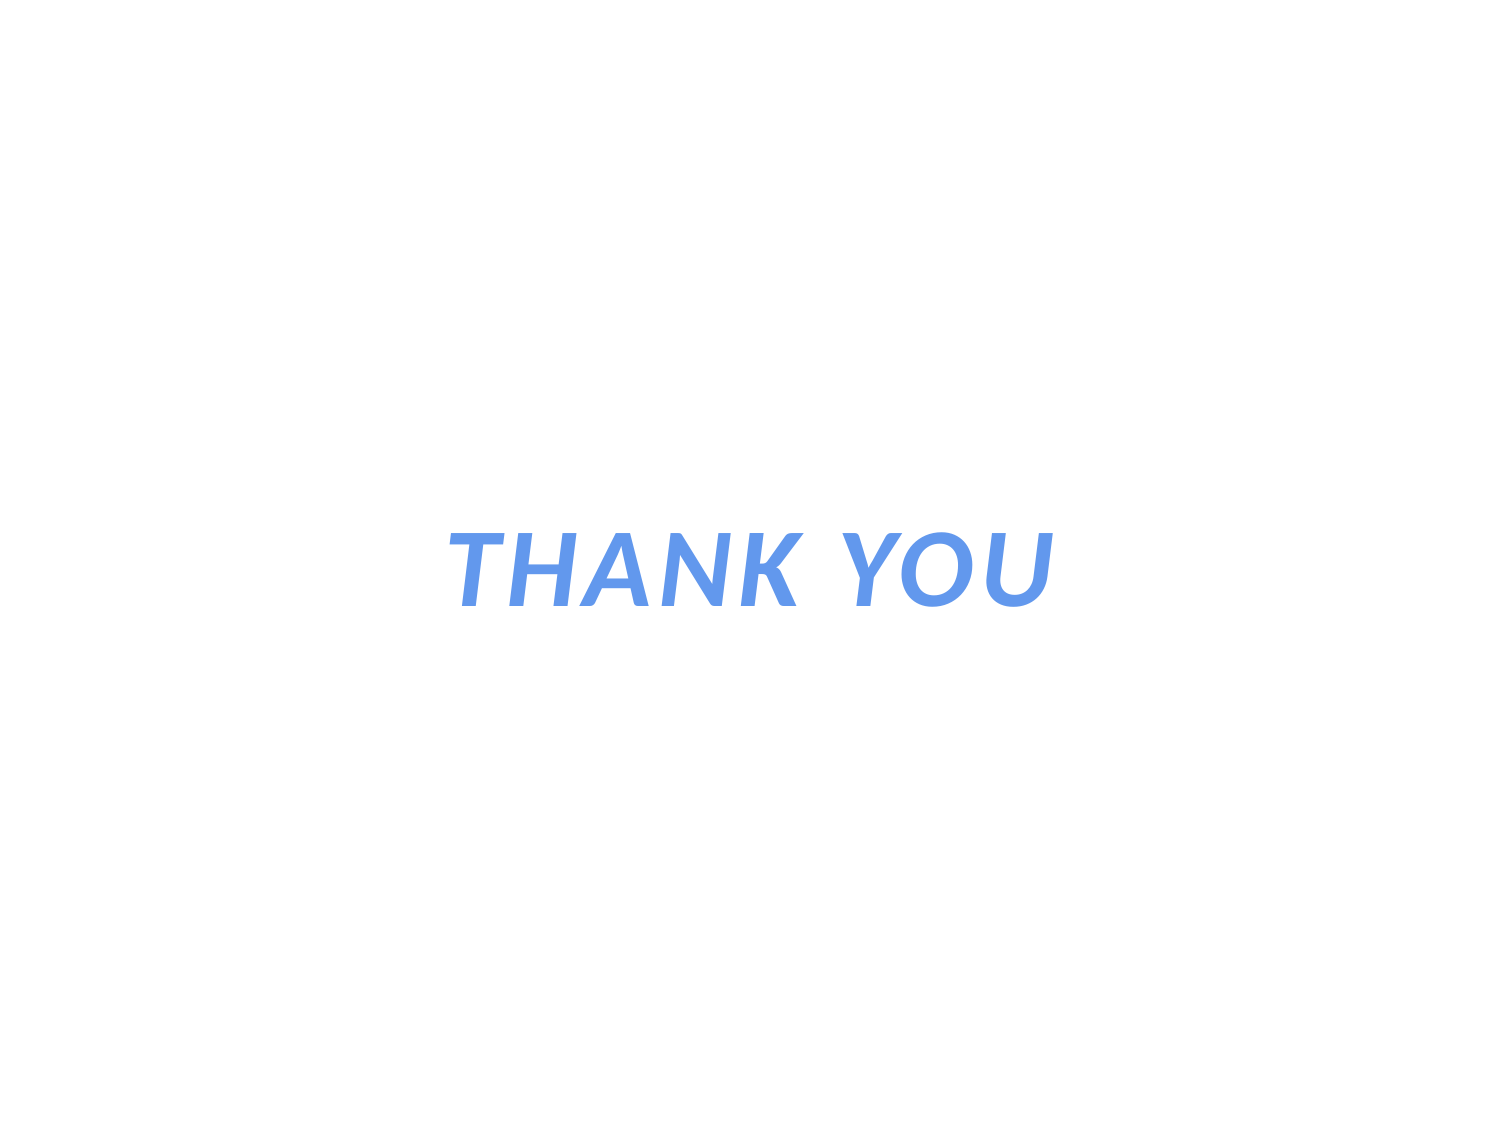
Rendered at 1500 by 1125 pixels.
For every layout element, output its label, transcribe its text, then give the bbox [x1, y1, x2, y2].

text_box THANK YOU [429, 486, 1070, 637]
